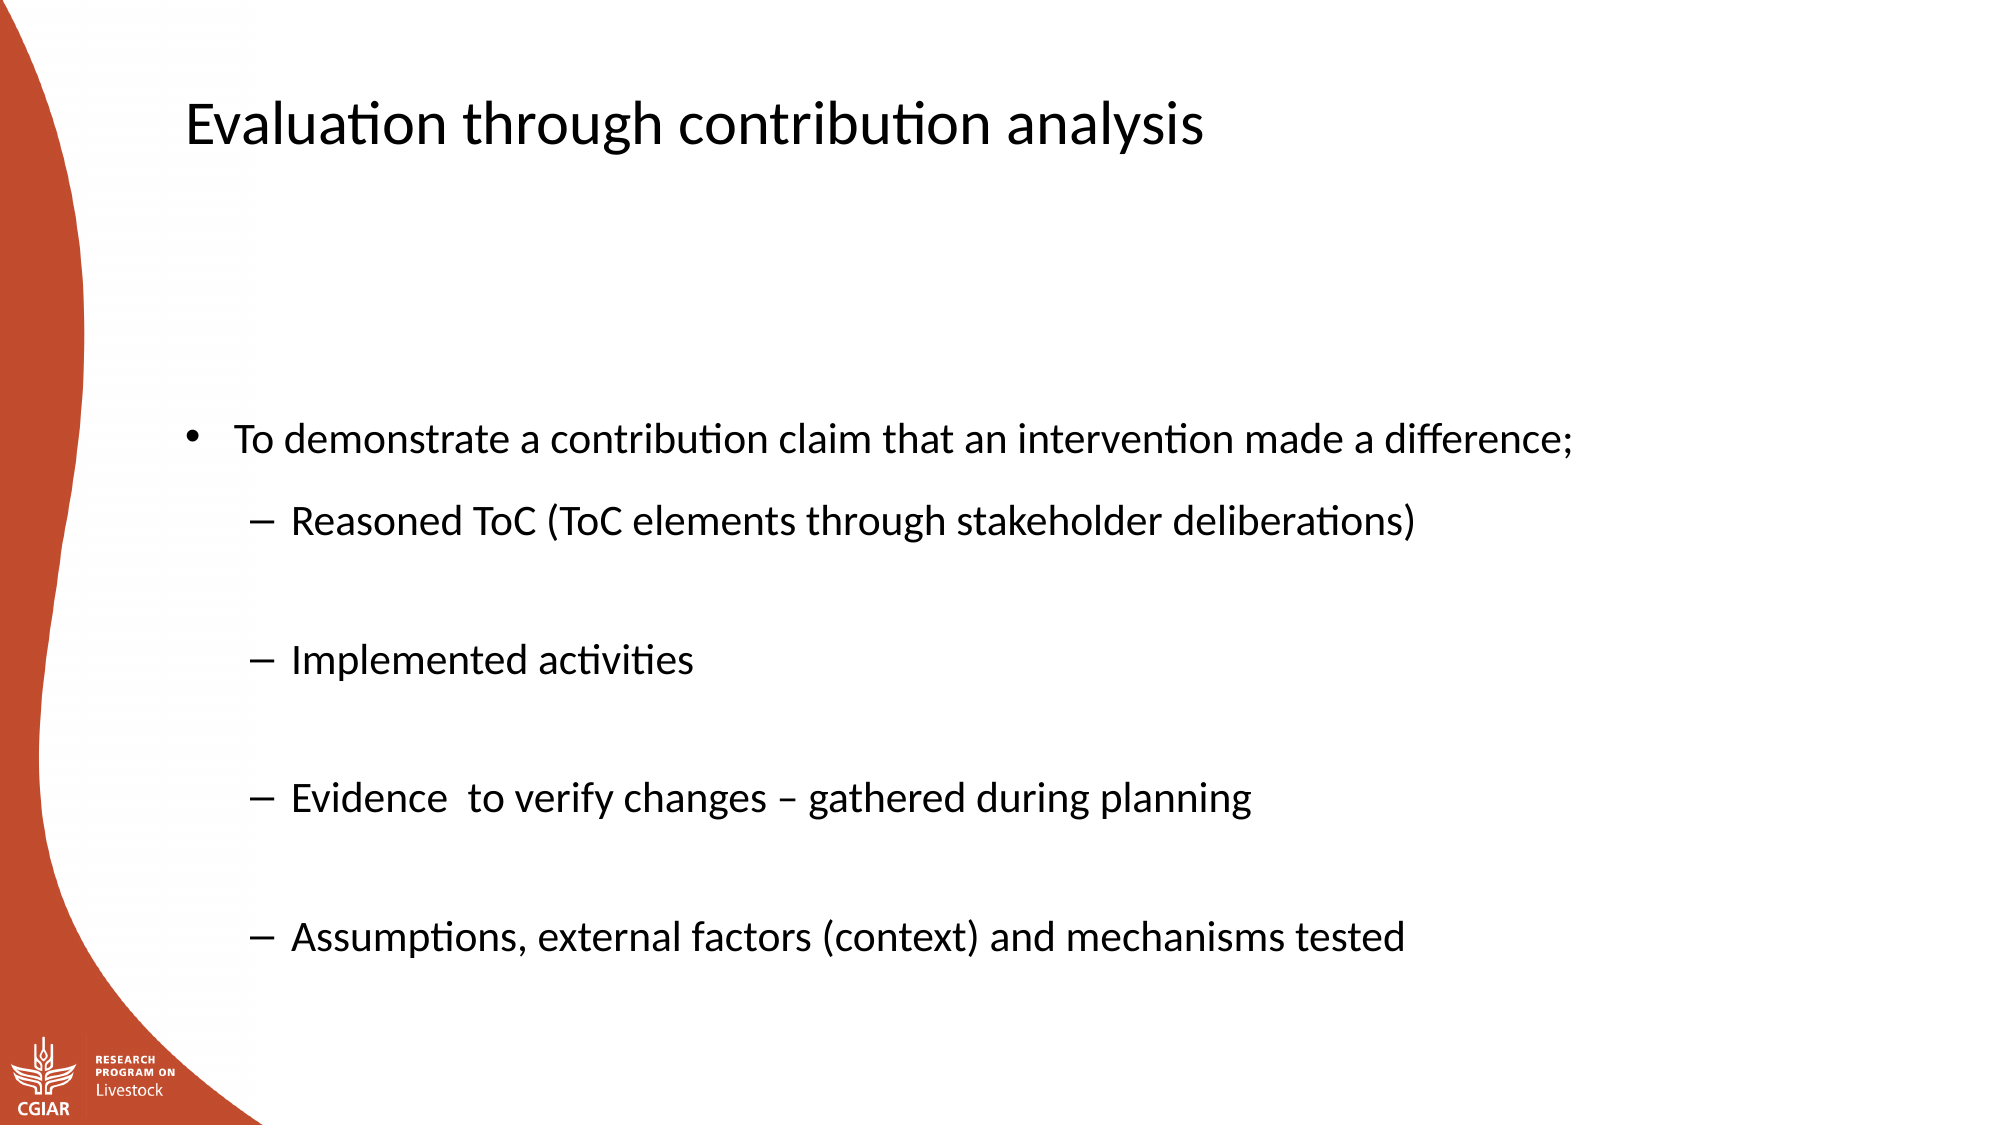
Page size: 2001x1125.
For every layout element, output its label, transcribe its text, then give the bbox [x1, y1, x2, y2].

list To demonstrate a contribution claim that an intervention made a difference; Reasoned ToC (ToC elements through stakeholder deliberations) Implemented activities Evidence to verify changes – gathered during planning Assumptions, external factors (context) and mechanisms tested [170, 350, 1883, 975]
list Evaluation through contribution analysis [170, 75, 1900, 263]
picture [0, 0, 263, 1125]
